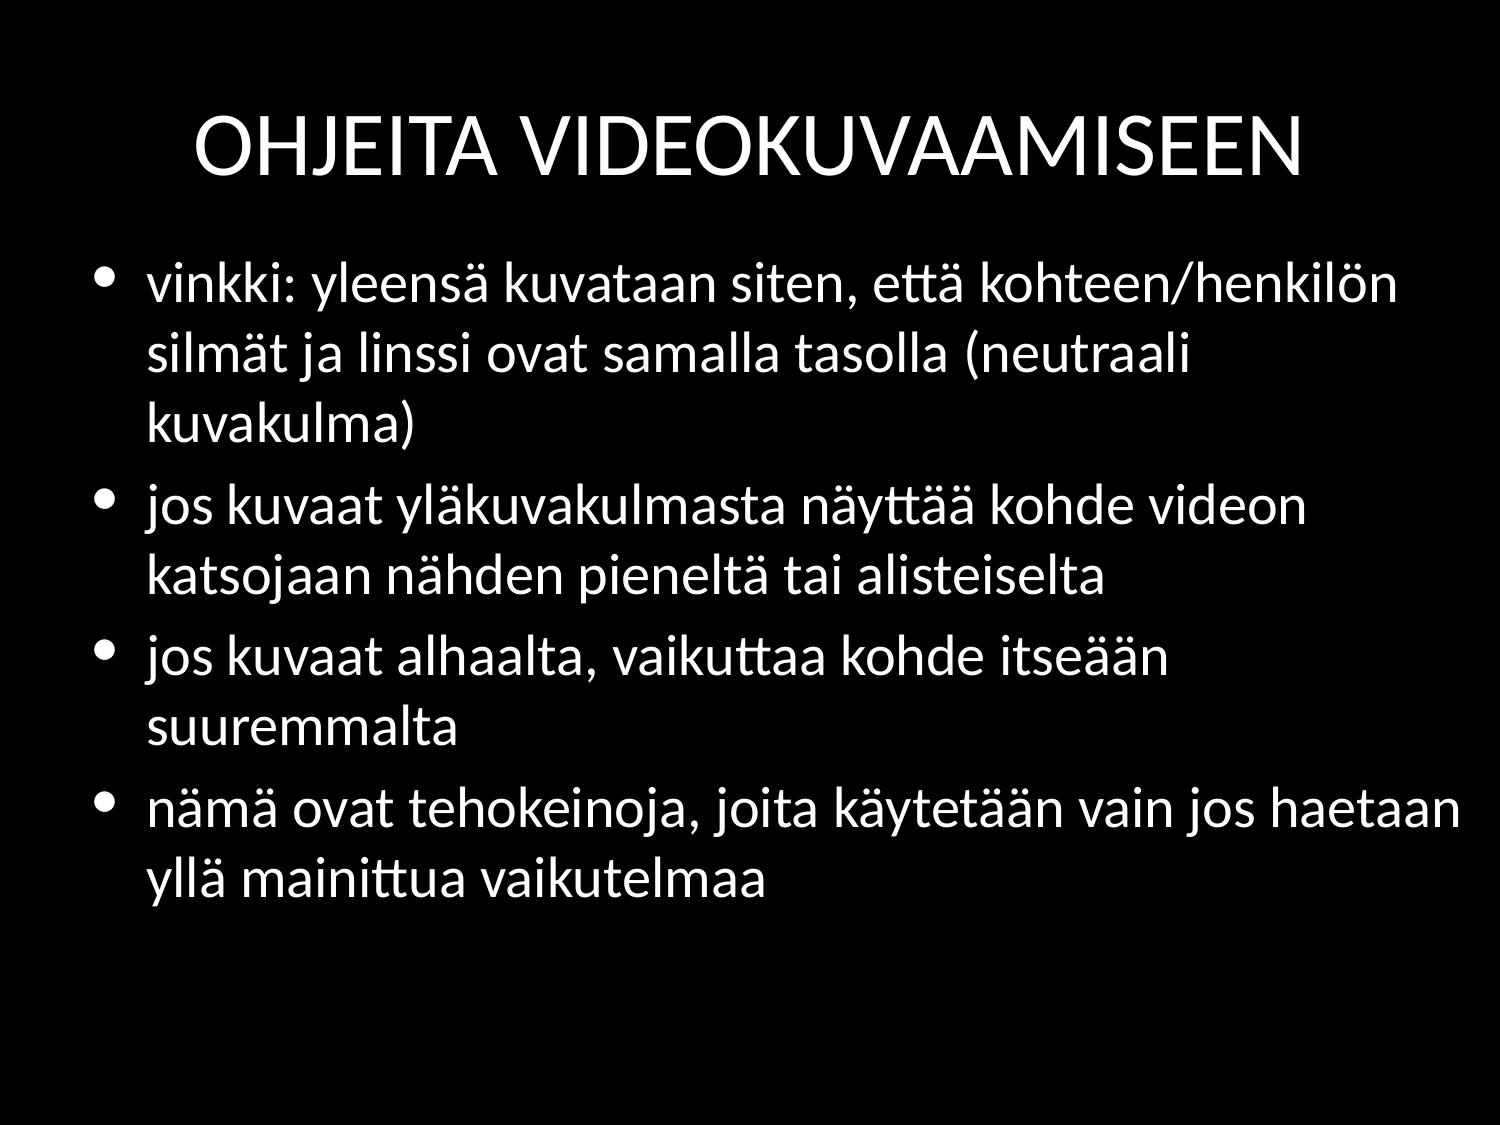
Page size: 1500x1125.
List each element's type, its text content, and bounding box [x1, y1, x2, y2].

title OHJEITA VIDEOKUVAAMISEEN [75, 45, 1425, 233]
list vinkki: yleensä kuvataan siten, että kohteen/henkilön silmät ja linssi ovat samalla tasolla (neutraali kuvakulma) jos kuvaat yläkuvakulmasta näyttää kohde videon katsojaan nähden pieneltä tai alisteiselta jos kuvaat alhaalta, vaikuttaa kohde itseään suuremmalta nämä ovat tehokeinoja, joita käytetään vain jos haetaan yllä mainittua vaikutelmaa [75, 236, 1482, 1045]
